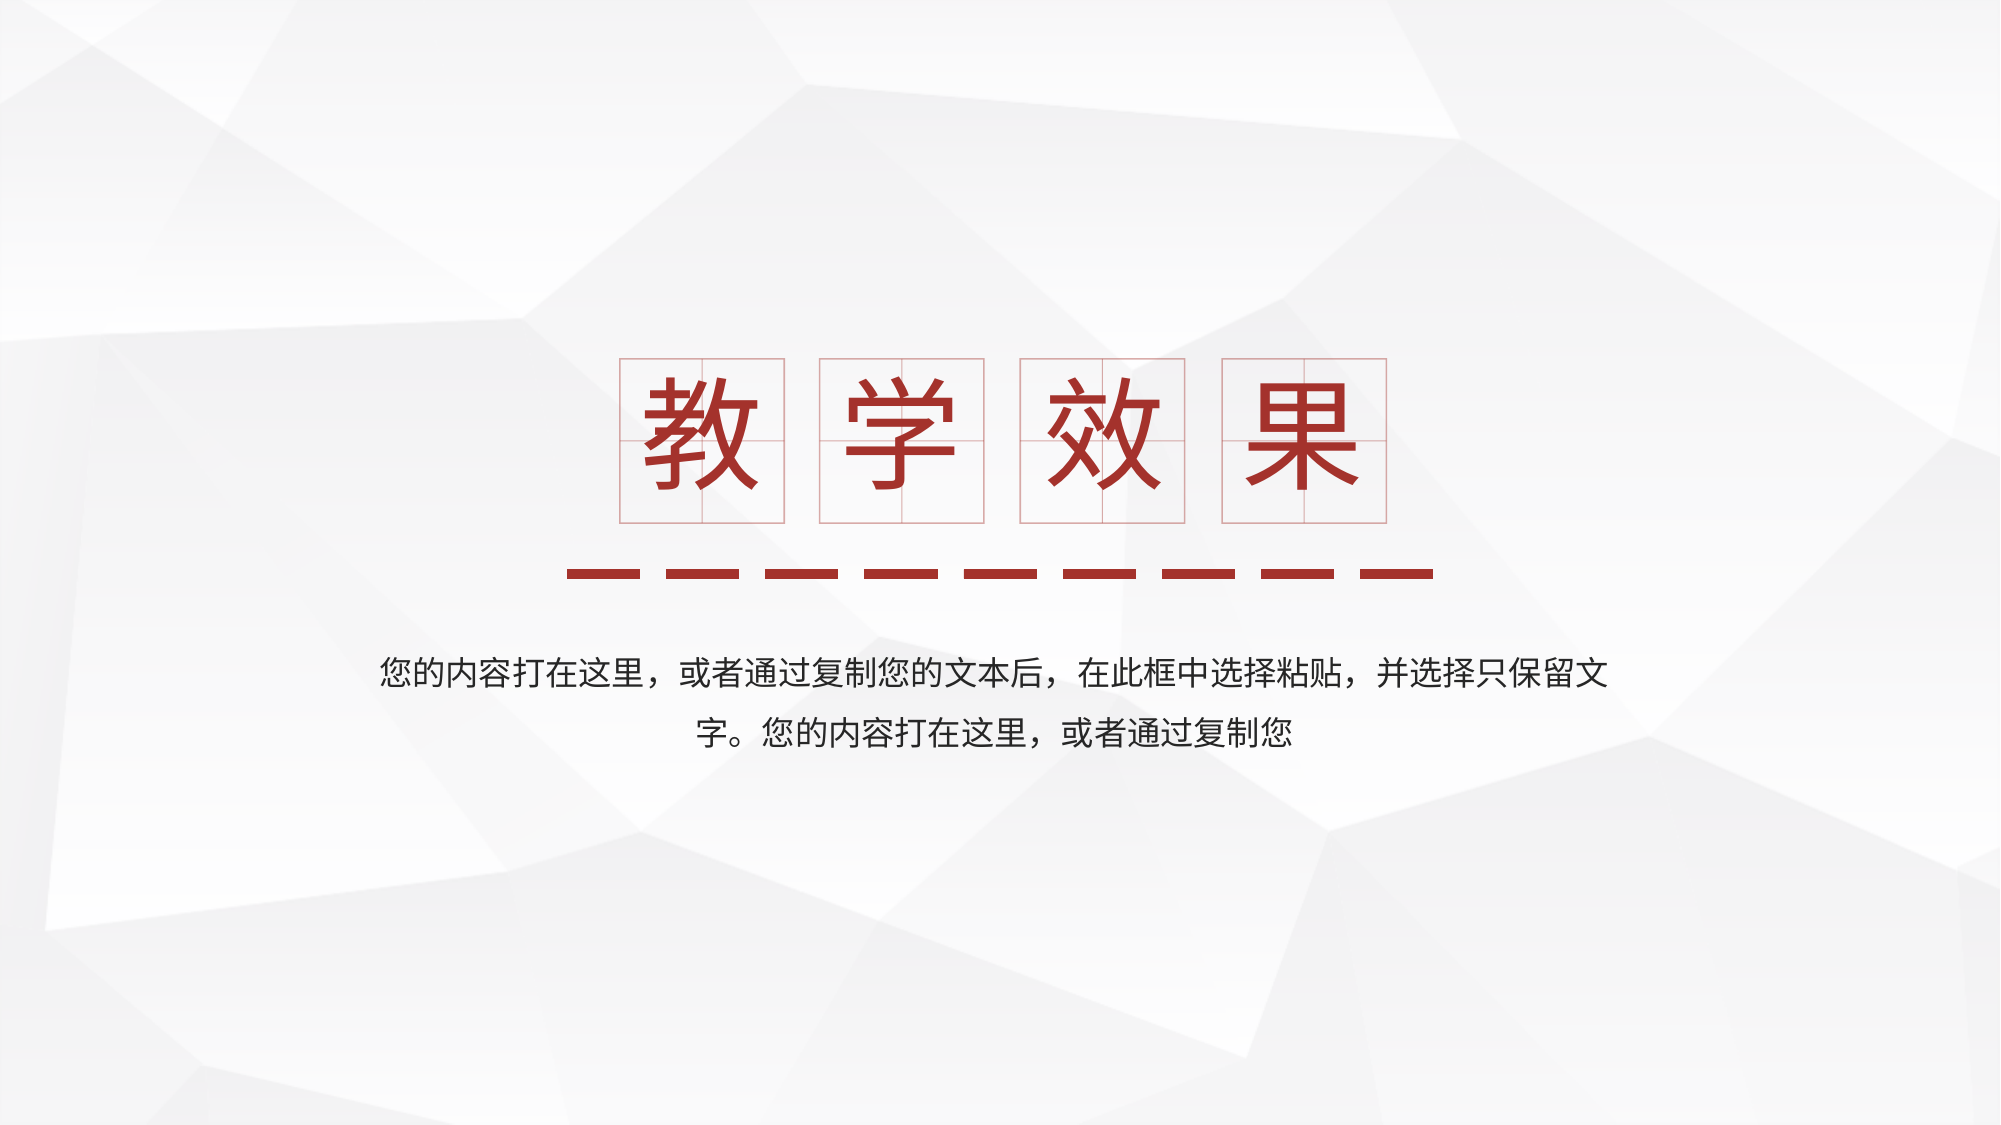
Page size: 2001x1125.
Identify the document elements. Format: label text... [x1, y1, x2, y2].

text_box [1161, 569, 1235, 579]
text_box 您的内容打在这里，或者通过复制您的文本后，在此框中选择粘贴，并选择只保留文字。您的内容打在这里，或者通过复制您 [350, 624, 1639, 760]
text_box [819, 513, 901, 524]
text_box 学 [801, 350, 1000, 513]
text_box [619, 513, 701, 524]
text_box [1221, 513, 1303, 524]
text_box [665, 569, 740, 579]
text_box [864, 569, 938, 579]
text_box [764, 569, 839, 579]
text_box [566, 569, 640, 579]
text_box [703, 513, 785, 524]
text_box [903, 513, 985, 524]
text_box [1260, 569, 1334, 579]
picture [0, 0, 2000, 1125]
text_box 效 [1005, 350, 1204, 513]
text_box [963, 569, 1037, 579]
text_box [1062, 569, 1136, 579]
text_box 果 [1204, 350, 1402, 513]
text_box 教 [603, 350, 801, 513]
text_box [1305, 513, 1387, 524]
text_box [1359, 569, 1434, 579]
text_box [1103, 513, 1186, 524]
text_box [1019, 513, 1101, 524]
